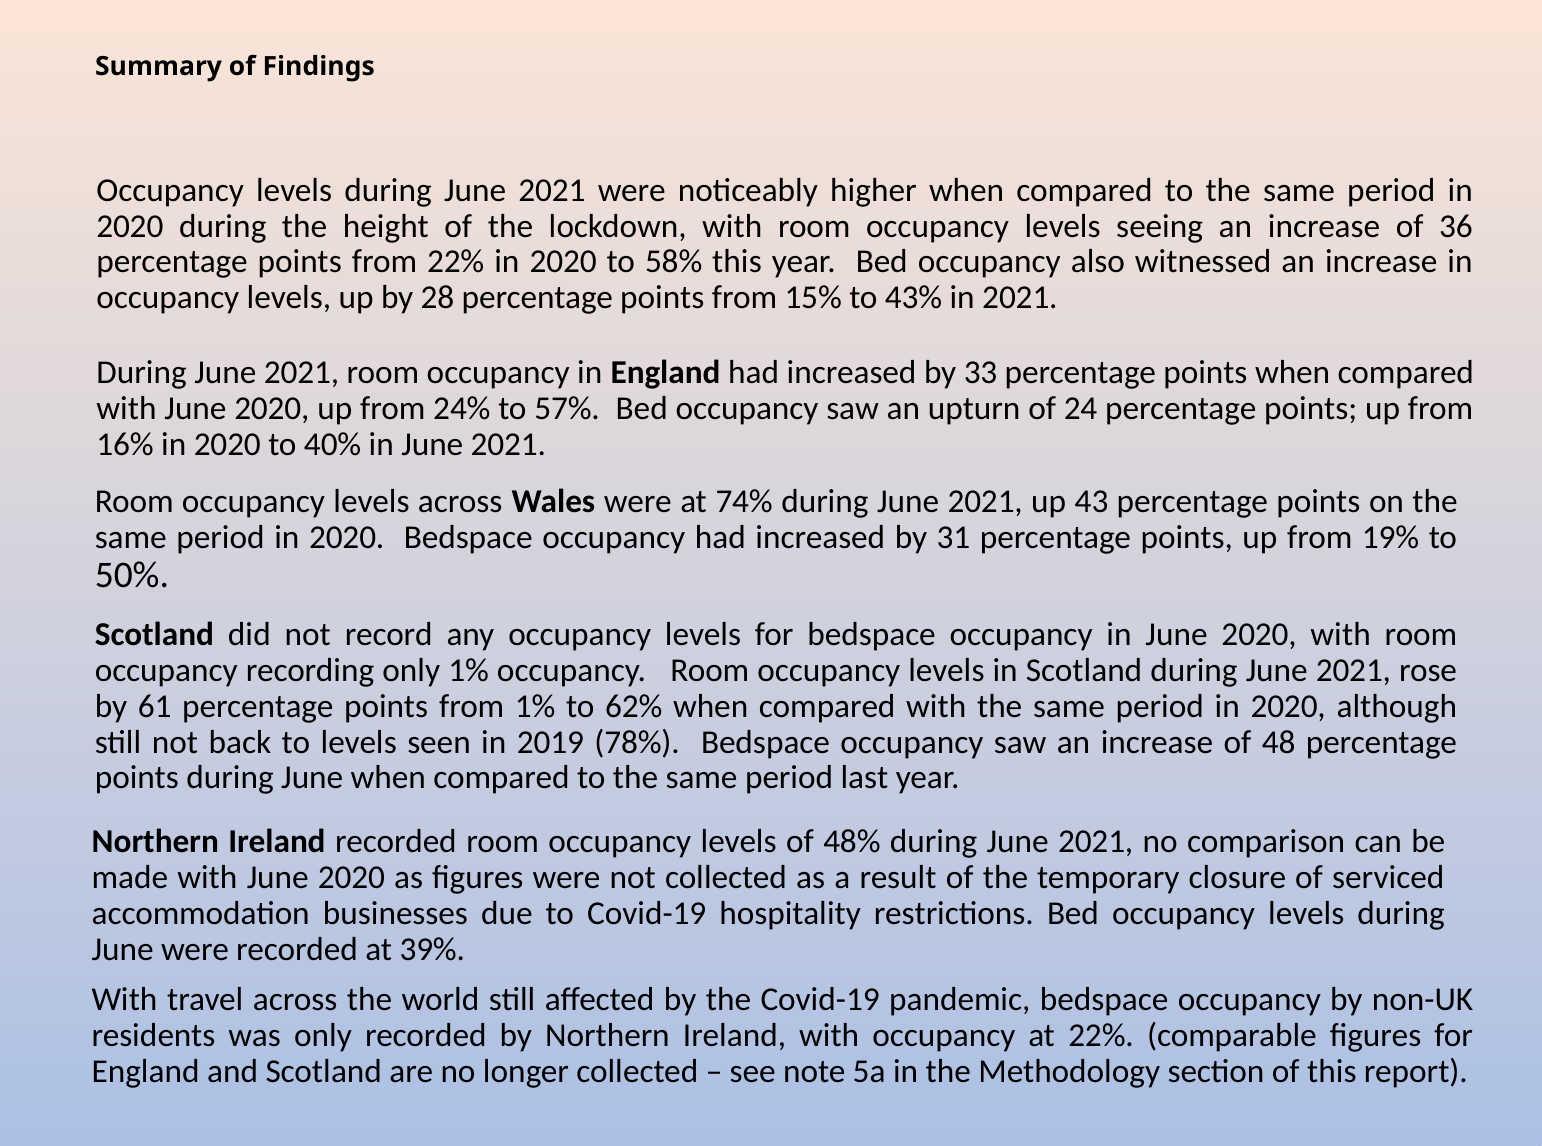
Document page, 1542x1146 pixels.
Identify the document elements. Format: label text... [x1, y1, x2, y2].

text_box Northern Ireland recorded room occupancy levels of 48% during June 2021, no comparison can be made with June 2020 as figures were not collected as a result of the temporary closure of serviced accommodation businesses due to Covid-19 hospitality restrictions. Bed occupancy levels during June were recorded at 39%. [76, 816, 1462, 963]
text_box With travel across the world still affected by the Covid-19 pandemic, bedspace occupancy by non-UK residents was only recorded by Northern Ireland, with occupancy at 22%. (comparable figures for England and Scotland are no longer collected – see note 5a in the Methodology section of this report). [76, 974, 1491, 1107]
list Occupancy levels during June 2021 were noticeably higher when compared to the same period in 2020 during the height of the lockdown, with room occupancy levels seeing an increase of 36 percentage points from 22% in 2020 to 58% this year. Bed occupancy also witnessed an increase in occupancy levels, up by 28 percentage points from 15% to 43% in 2021. [81, 165, 1491, 347]
text_box Scotland did not record any occupancy levels for bedspace occupancy in June 2020, with room occupancy recording only 1% occupancy. Room occupancy levels in Scotland during June 2021, rose by 61 percentage points from 1% to 62% when compared with the same period in 2020, although still not back to levels seen in 2019 (78%). Bedspace occupancy saw an increase of 48 percentage points during June when compared to the same period last year. [79, 609, 1475, 794]
text_box During June 2021, room occupancy in England had increased by 33 percentage points when compared with June 2020, up from 24% to 57%. Bed occupancy saw an upturn of 24 percentage points; up from 16% in 2020 to 40% in June 2021. [81, 347, 1491, 462]
text_box Room occupancy levels across Wales were at 74% during June 2021, up 43 percentage points on the same period in 2020. Bedspace occupancy had increased by 31 percentage points, up from 19% to 50%. [79, 476, 1475, 608]
title Summary of Findings [80, 16, 1410, 113]
